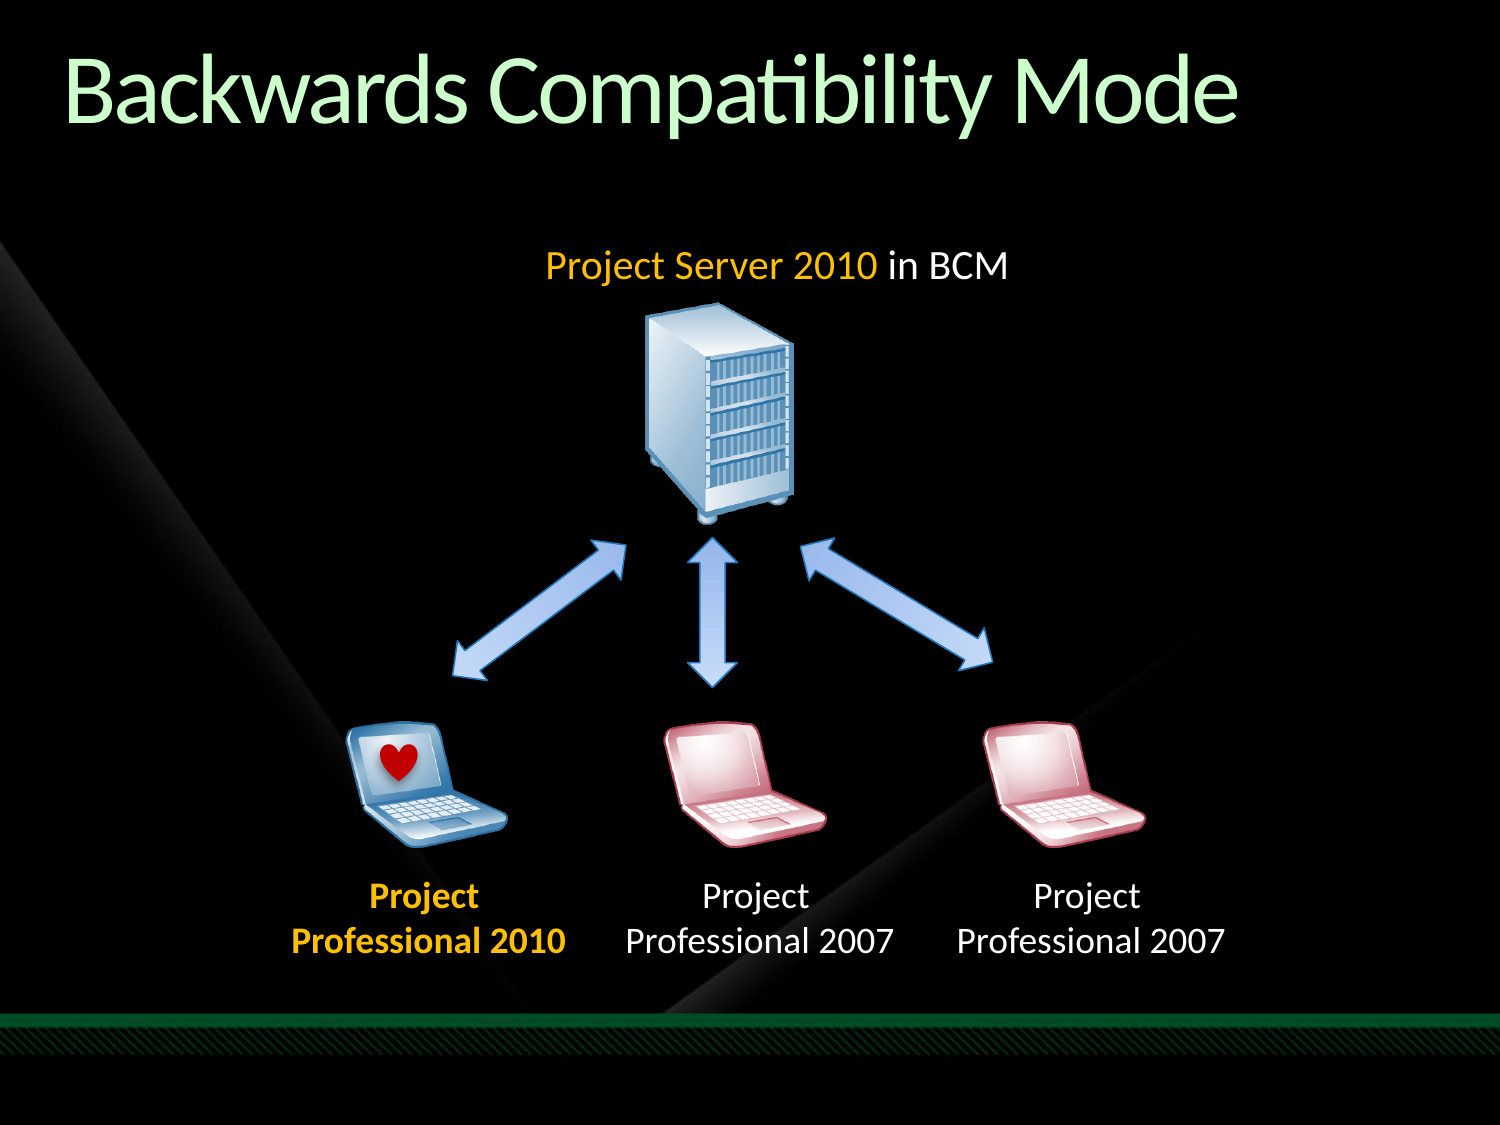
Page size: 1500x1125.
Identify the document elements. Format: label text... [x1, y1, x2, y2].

text_box [799, 537, 994, 672]
text_box Project Professional 2007 [956, 871, 1227, 962]
text_box [451, 539, 627, 682]
title Backwards Compatibility Mode [62, 37, 1438, 147]
text_box Project Professional 2010 [291, 871, 567, 962]
text_box Project Server 2010 in BCM [545, 237, 1010, 288]
picture [0, 0, 1500, 1125]
text_box [686, 541, 739, 689]
text_box Project Professional 2007 [625, 871, 895, 962]
